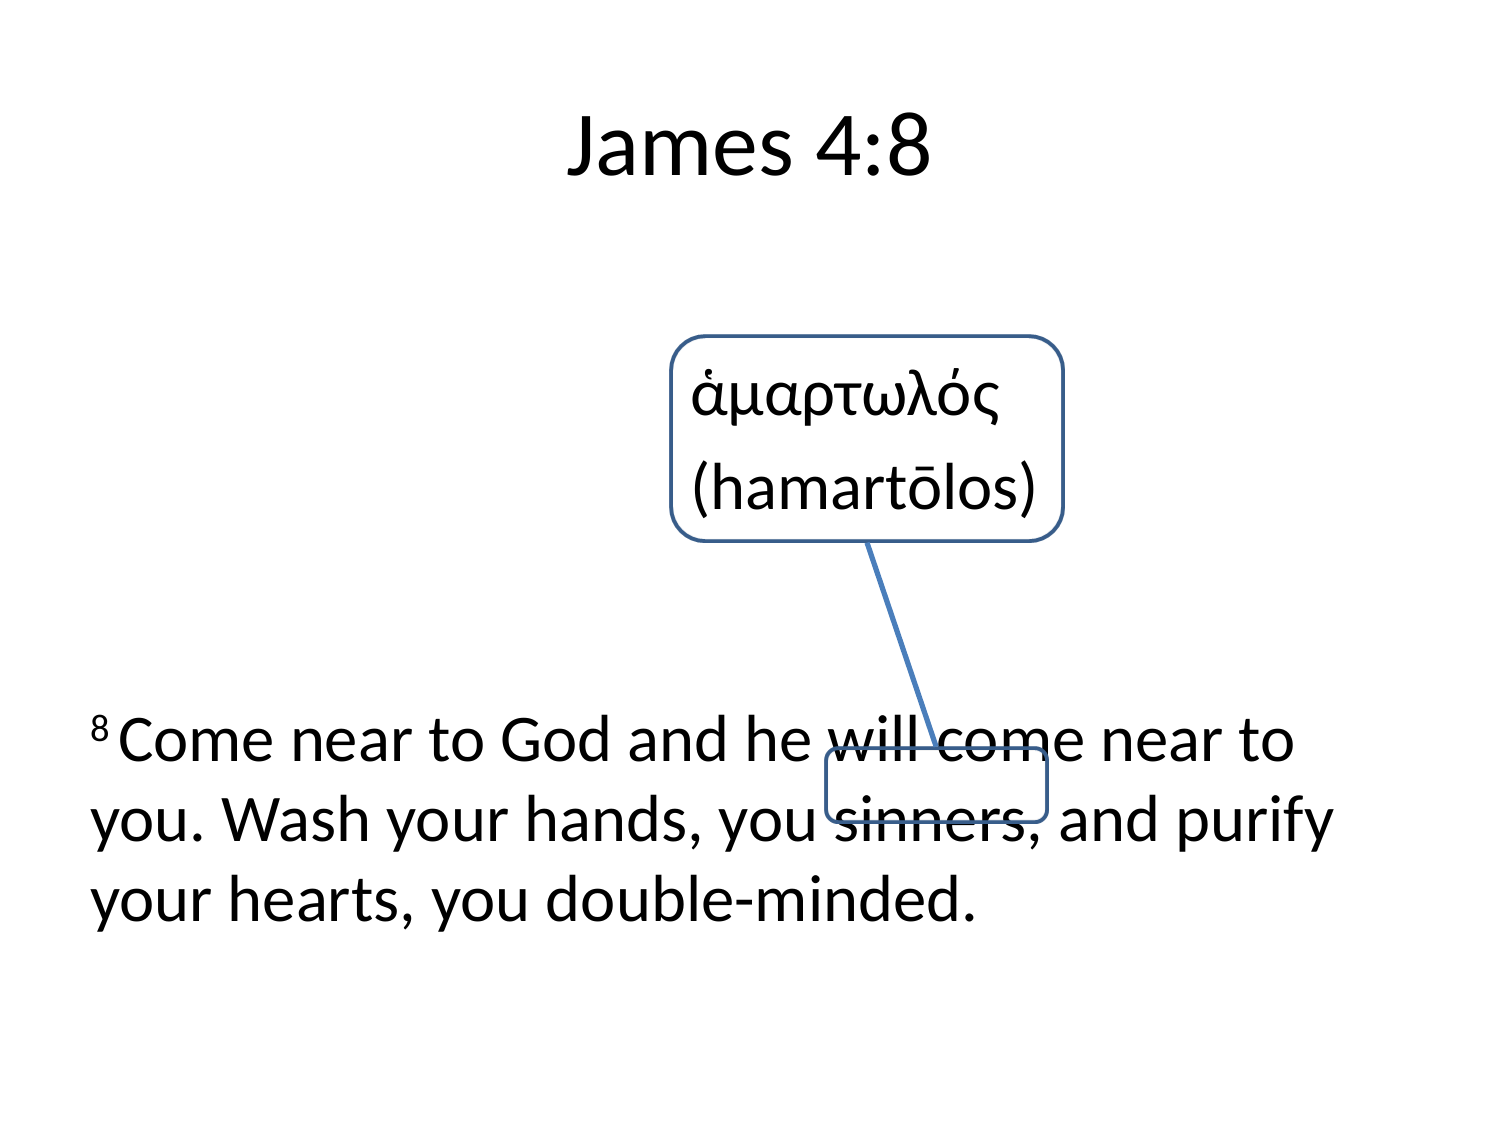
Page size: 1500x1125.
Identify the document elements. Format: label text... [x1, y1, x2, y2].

picture [669, 334, 1065, 543]
list ἁμαρτωλός (hamartōlos) 8 Come near to God and he will come near to you. Wash your hands, you sinners, and purify your hearts, you double-minded. [75, 262, 1425, 1005]
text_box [866, 542, 937, 747]
title James 4:8 [75, 45, 1425, 233]
picture [823, 746, 1049, 824]
